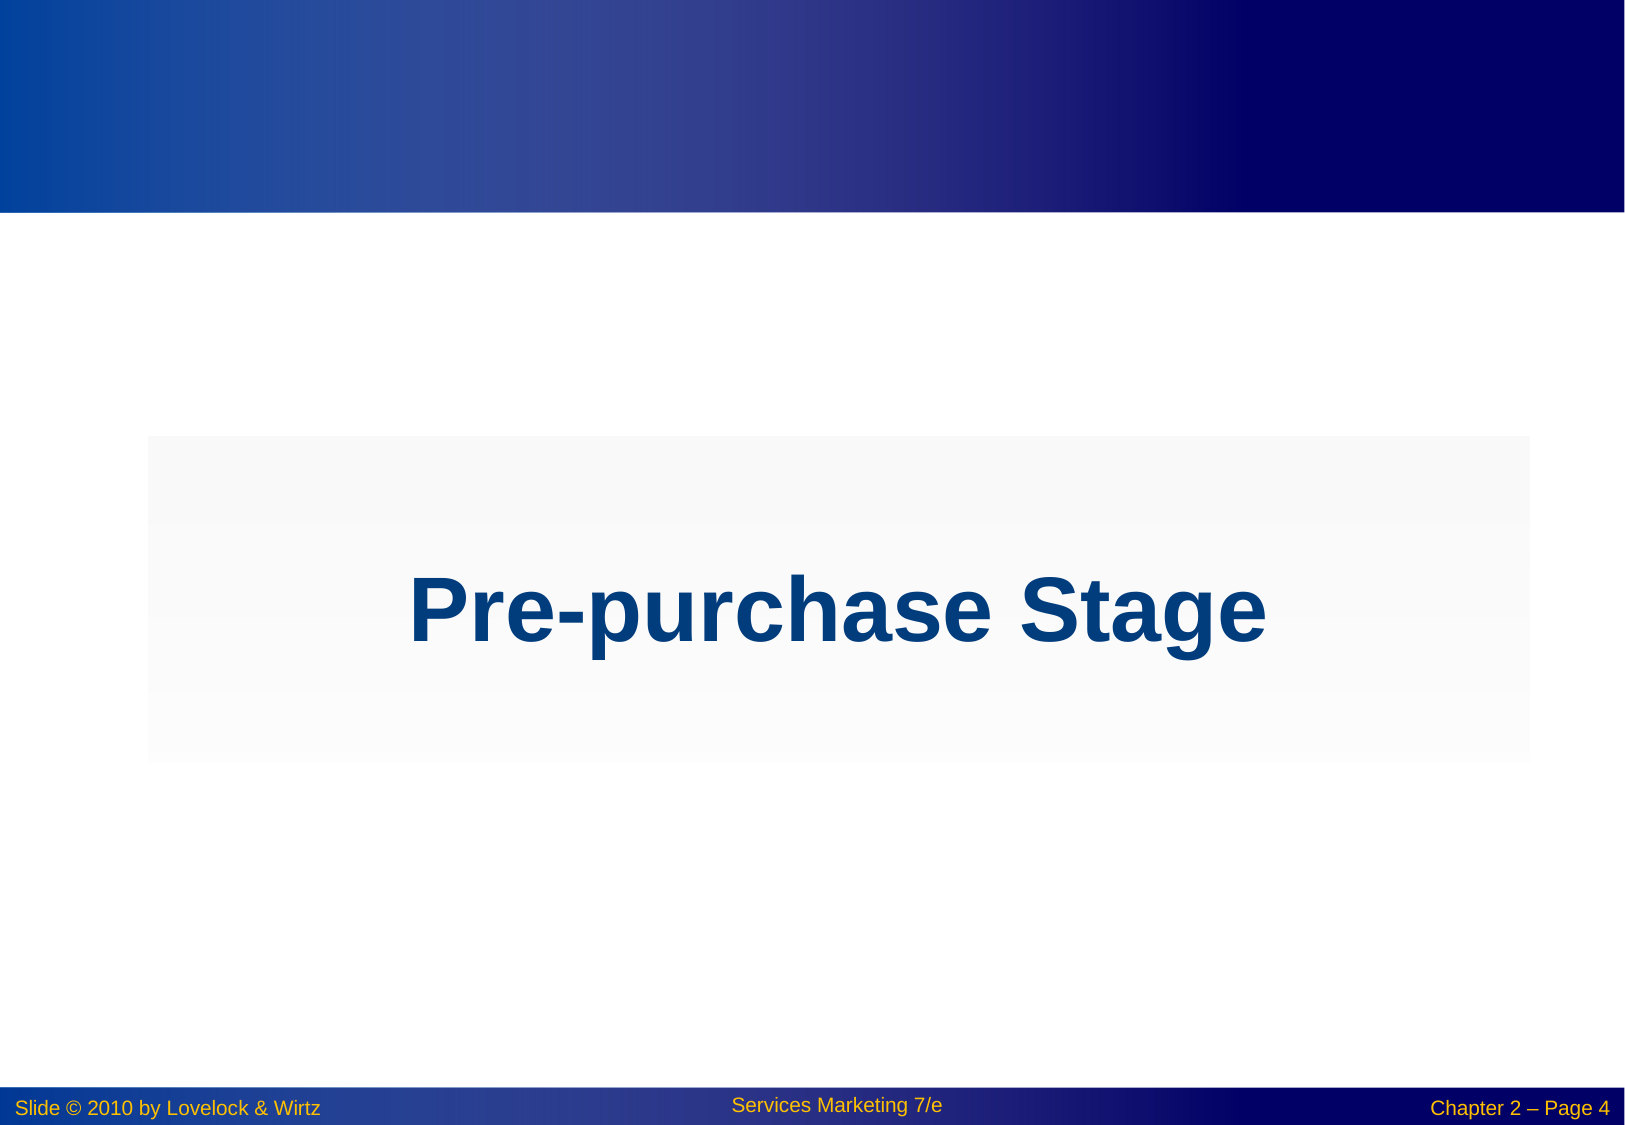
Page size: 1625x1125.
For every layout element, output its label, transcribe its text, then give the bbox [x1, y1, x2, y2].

text_box Pre-purchase Stage [148, 436, 1530, 763]
